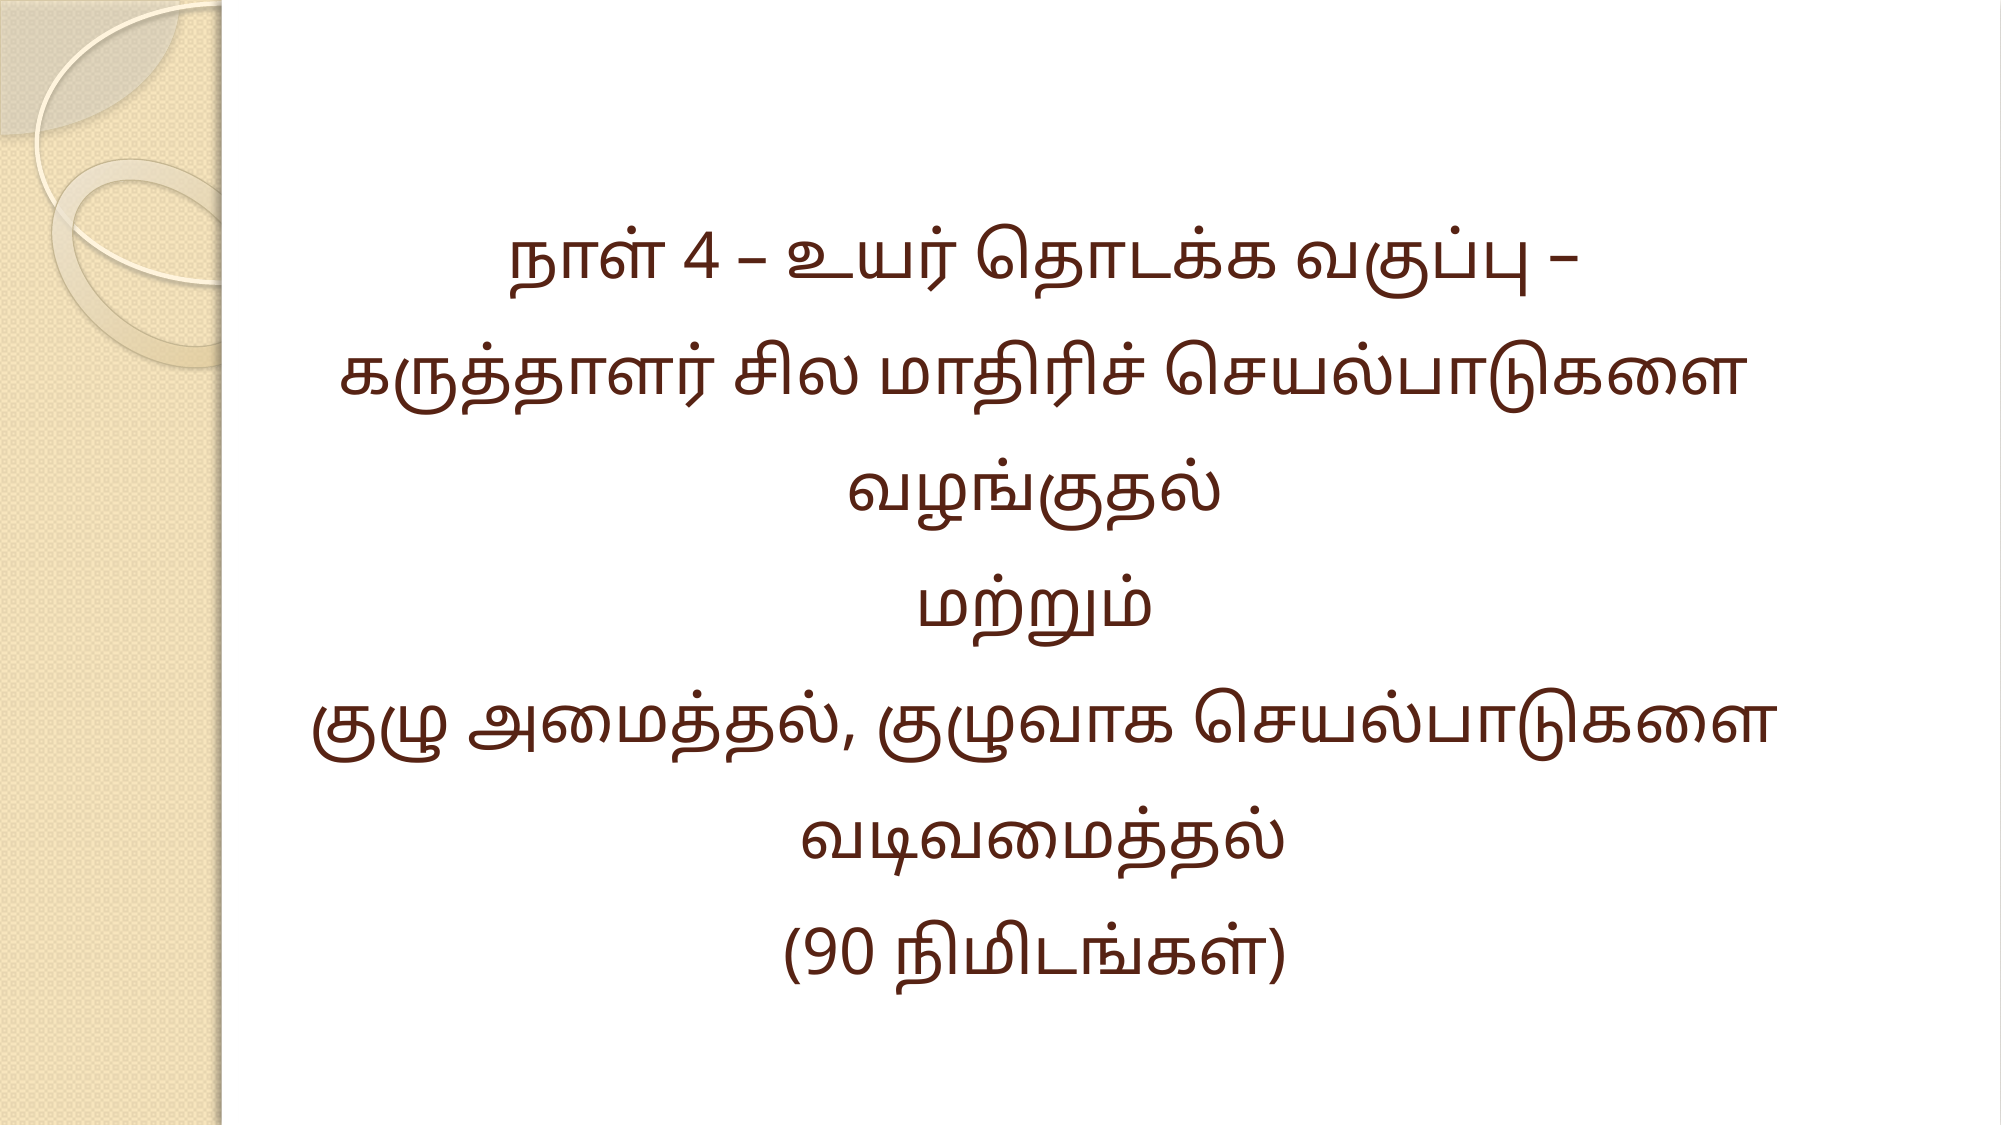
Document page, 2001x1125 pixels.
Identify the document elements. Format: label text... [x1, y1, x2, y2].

title நாள் 4 – உயர் தொடக்க வகுப்பு – கருத்தாளர் சில மாதிரிச் செயல்பாடுகளை வழங்குதல் மற்றும் குழு அமைத்தல், குழுவாக செயல்பாடுகளை வடிவமைத்தல் (90 நிமிடங்கள்) [187, 125, 1900, 1038]
